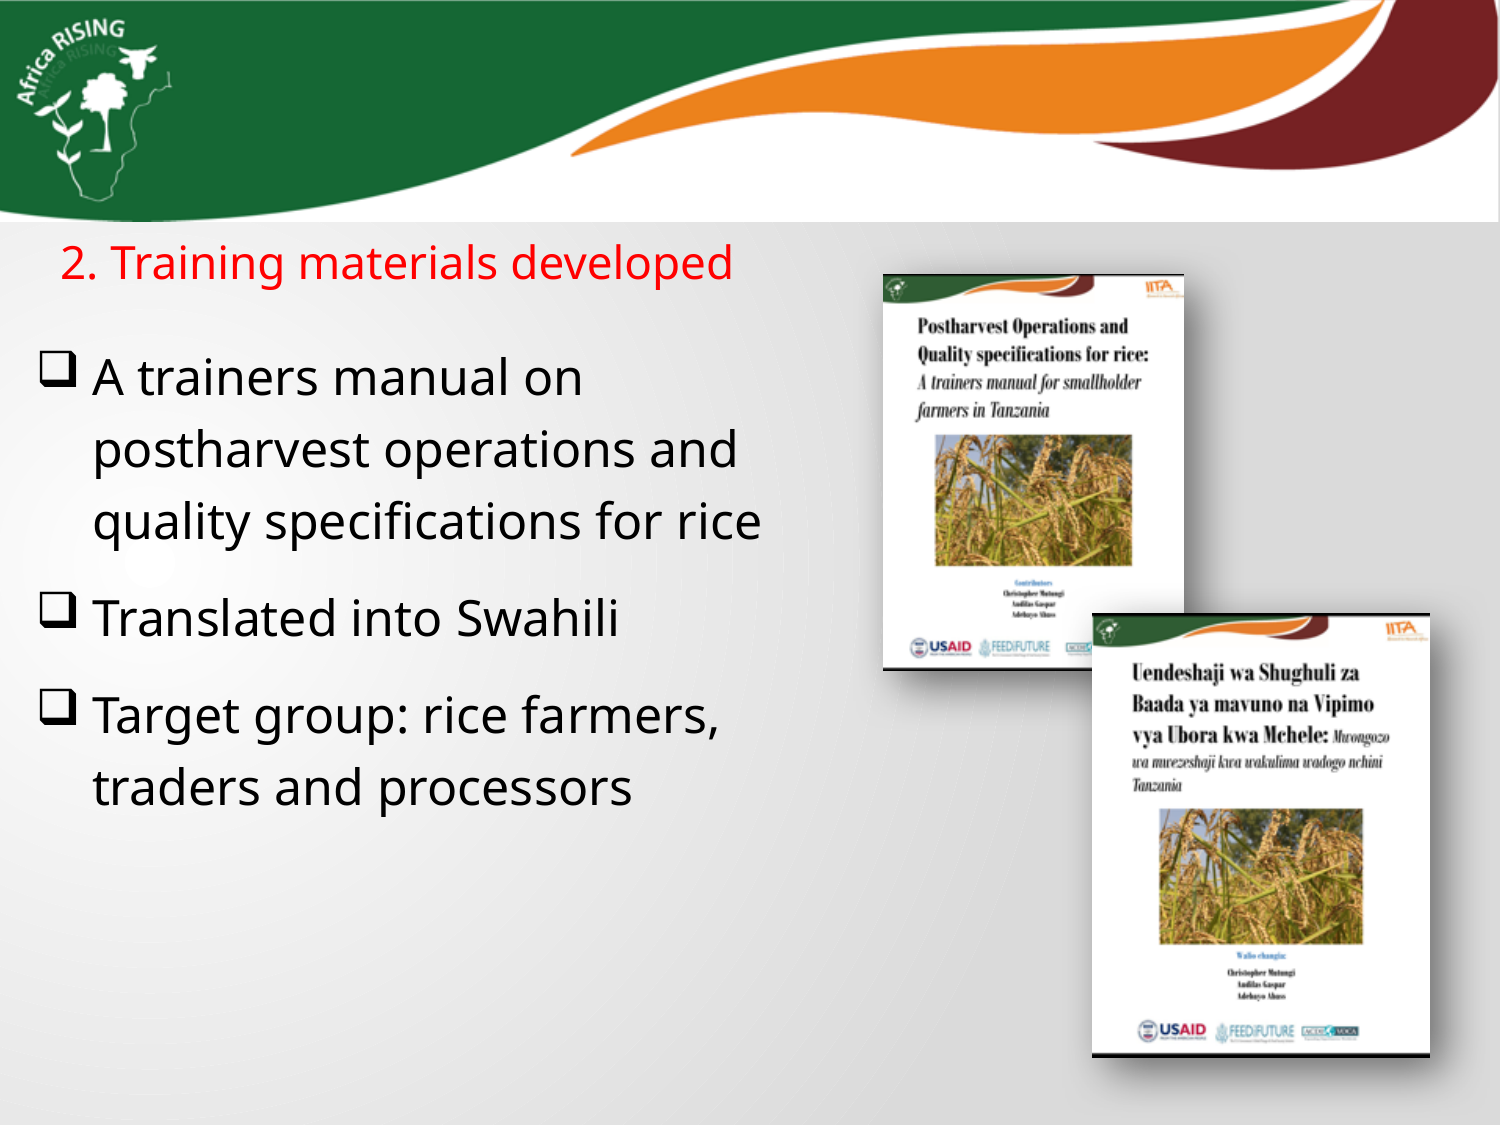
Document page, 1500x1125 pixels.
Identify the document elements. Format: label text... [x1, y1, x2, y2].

picture [882, 274, 1431, 1059]
text_box 2. Training materials developed [26, 226, 1303, 303]
picture [0, 0, 1499, 222]
text_box A trainers manual on postharvest operations and quality specifications for rice Translated into Swahili Target group: rice farmers, traders and processors [21, 326, 884, 823]
